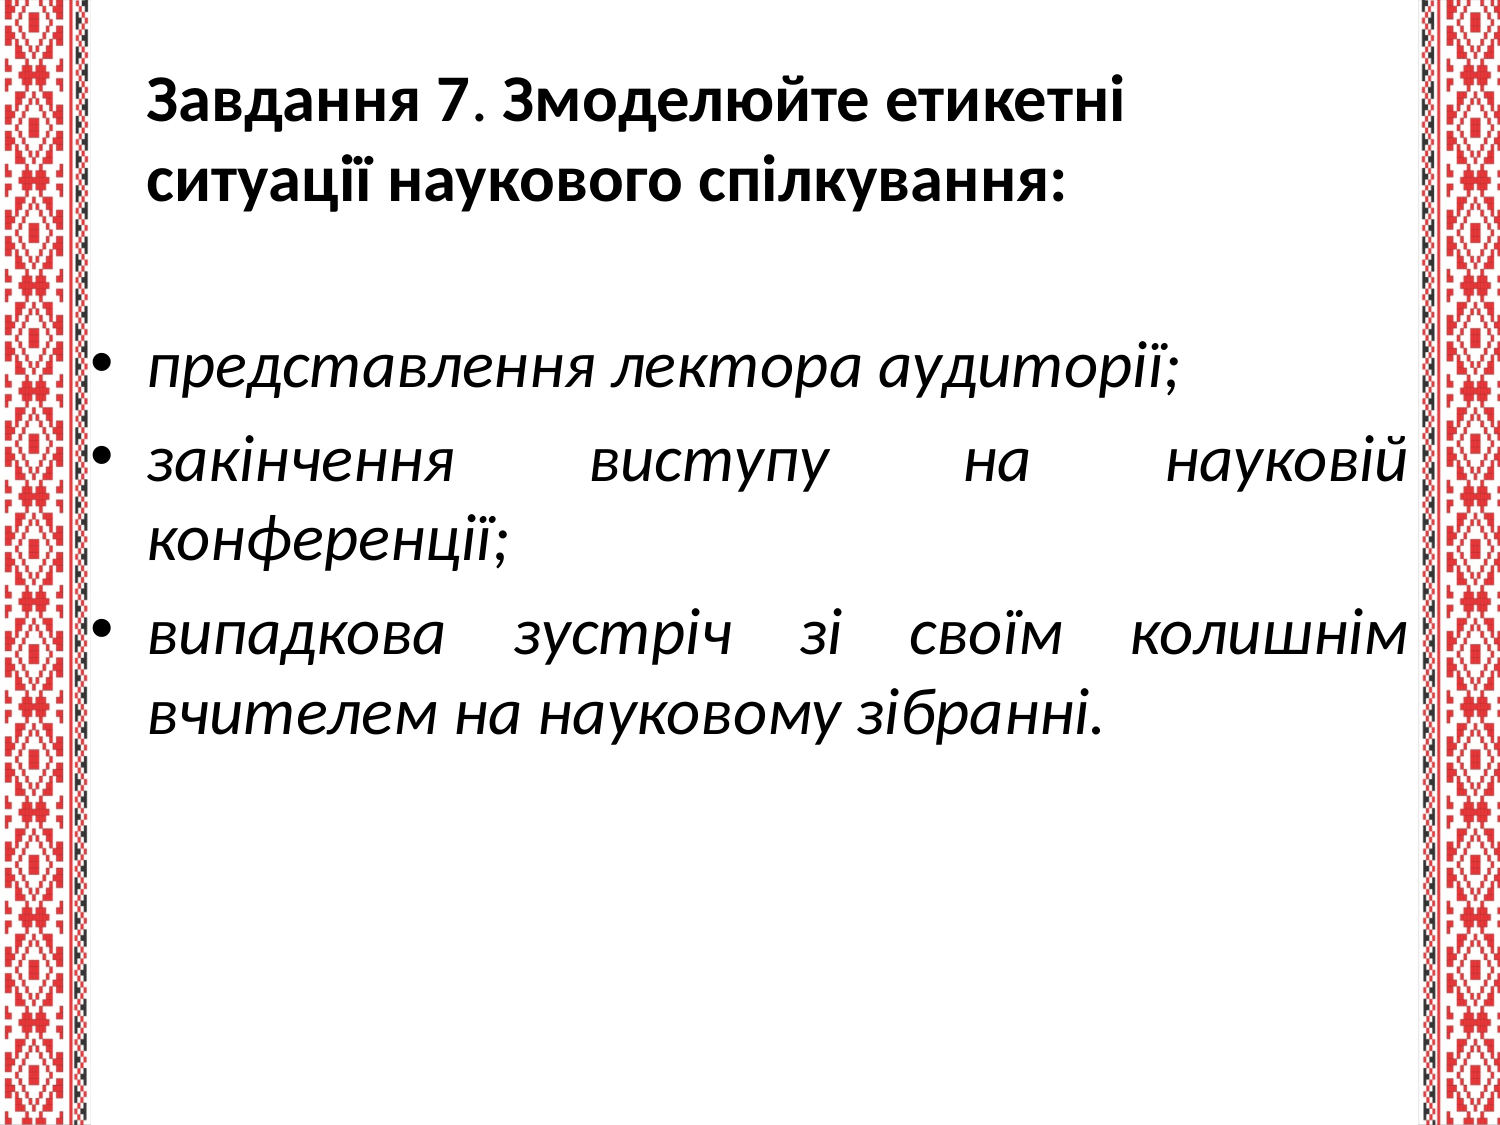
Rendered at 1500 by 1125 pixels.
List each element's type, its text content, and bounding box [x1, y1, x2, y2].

list Завдання 7. Змоделюйте етикетні ситуації наукового спілкування: представлення лектора аудиторії; закінчення виступу на науковій конференції; випадкова зустріч зі своїм колишнім вчителем на науковому зібранні. [91, 46, 1418, 1005]
picture [911, 1, 1500, 1124]
picture [0, 1, 596, 1124]
